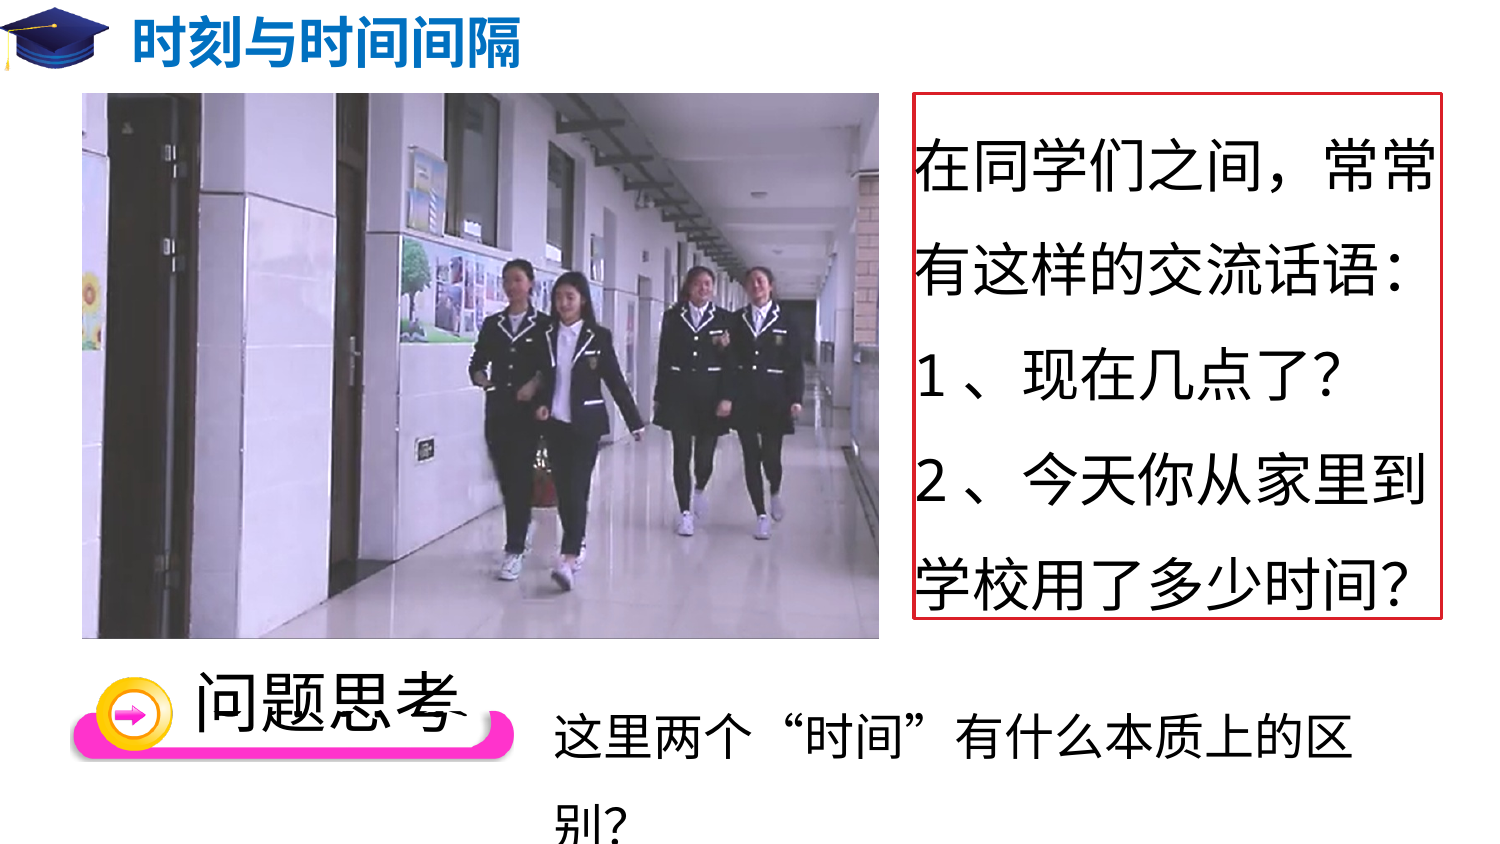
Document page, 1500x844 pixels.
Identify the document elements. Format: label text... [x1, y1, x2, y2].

text_box 这里两个“时间”有什么本质上的区别？ [539, 667, 1430, 844]
title 时刻与时间间隔 [117, 0, 1442, 82]
text_box 在同学们之间，常常有这样的交流话语： 1、现在几点了？ 2、今天你从家里到学校用了多少时间？ [912, 92, 1443, 620]
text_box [70, 612, 514, 762]
picture [81, 93, 880, 639]
picture [0, 7, 109, 71]
